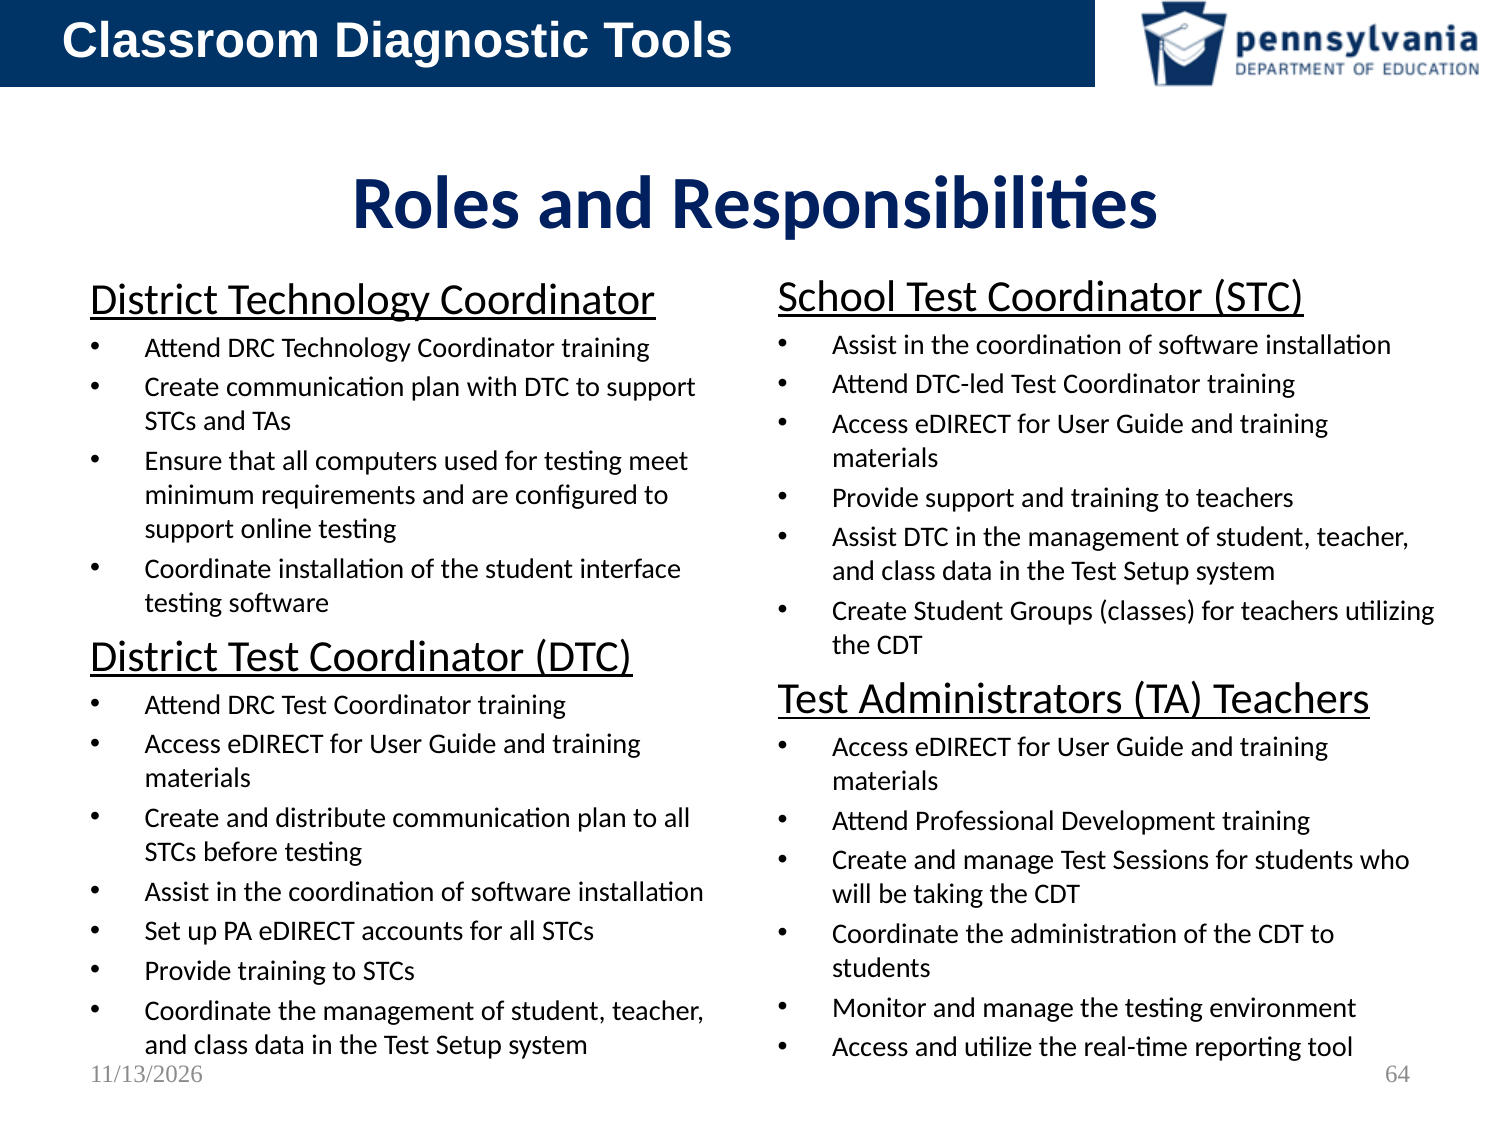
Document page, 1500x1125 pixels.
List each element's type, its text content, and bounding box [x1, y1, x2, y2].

picture [1134, 0, 1485, 90]
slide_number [75, 1042, 425, 1103]
list School Test Coordinator (STC) Assist in the coordination of software installation Attend DTC-led Test Coordinator training Access eDIRECT for User Guide and training materials Provide support and training to teachers Assist DTC in the management of student, teacher, and class data in the Test Setup system Create Student Groups (classes) for teachers utilizing the CDT Test Administrators (TA) Teachers Access eDIRECT for User Guide and training materials Attend Professional Development training Create and manage Test Sessions for students who will be taking the CDT Coordinate the administration of the CDT to students Monitor and manage the testing environment Access and utilize the real-time reporting tool [762, 259, 1454, 1079]
slide_number 64 [1074, 1042, 1425, 1103]
title Roles and Responsibilities [68, 145, 1444, 252]
list District Technology Coordinator Attend DRC Technology Coordinator training Create communication plan with DTC to support STCs and TAs Ensure that all computers used for testing meet minimum requirements and are configured to support online testing Coordinate installation of the student interface testing software District Test Coordinator (DTC) Attend DRC Test Coordinator training Access eDIRECT for User Guide and training materials Create and distribute communication plan to all STCs before testing Assist in the coordination of software installation Set up PA eDIRECT accounts for all STCs Provide training to STCs Coordinate the management of student, teacher, and class data in the Test Setup system [74, 262, 738, 1082]
